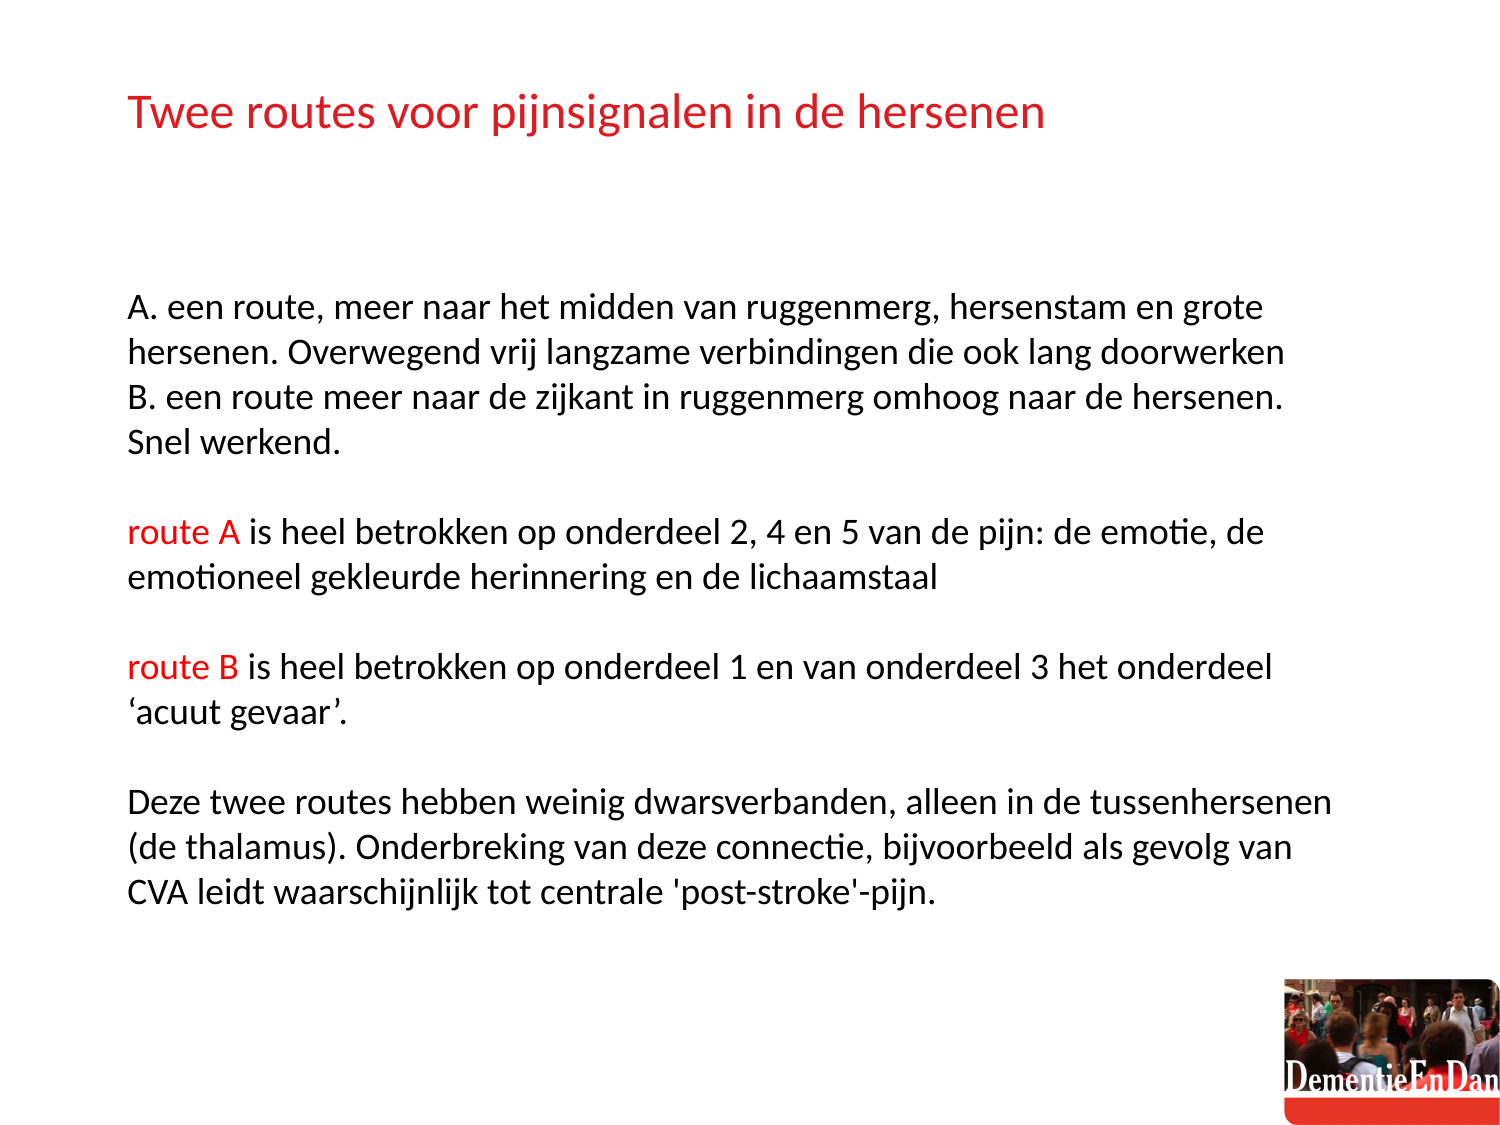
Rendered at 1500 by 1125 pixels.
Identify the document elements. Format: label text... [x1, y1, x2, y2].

picture [1283, 979, 1500, 1125]
text_box Twee routes voor pijnsignalen in de hersenen [112, 71, 1400, 146]
text_box A. een route, meer naar het midden van ruggenmerg, hersenstam en grote hersenen. Overwegend vrij langzame verbindingen die ook lang doorwerken B. een route meer naar de zijkant in ruggenmerg omhoog naar de hersenen. Snel werkend. route A is heel betrokken op onderdeel 2, 4 en 5 van de pijn: de emotie, de emotioneel gekleurde herinnering en de lichaamstaal route B is heel betrokken op onderdeel 1 en van onderdeel 3 het onderdeel ‘acuut gevaar’. Deze twee routes hebben weinig dwarsverbanden, alleen in de tussenhersenen (de thalamus). Onderbreking van deze connectie, bijvoorbeeld als gevolg van CVA leidt waarschijnlijk tot centrale 'post-stroke'-pijn. [112, 274, 1350, 1010]
